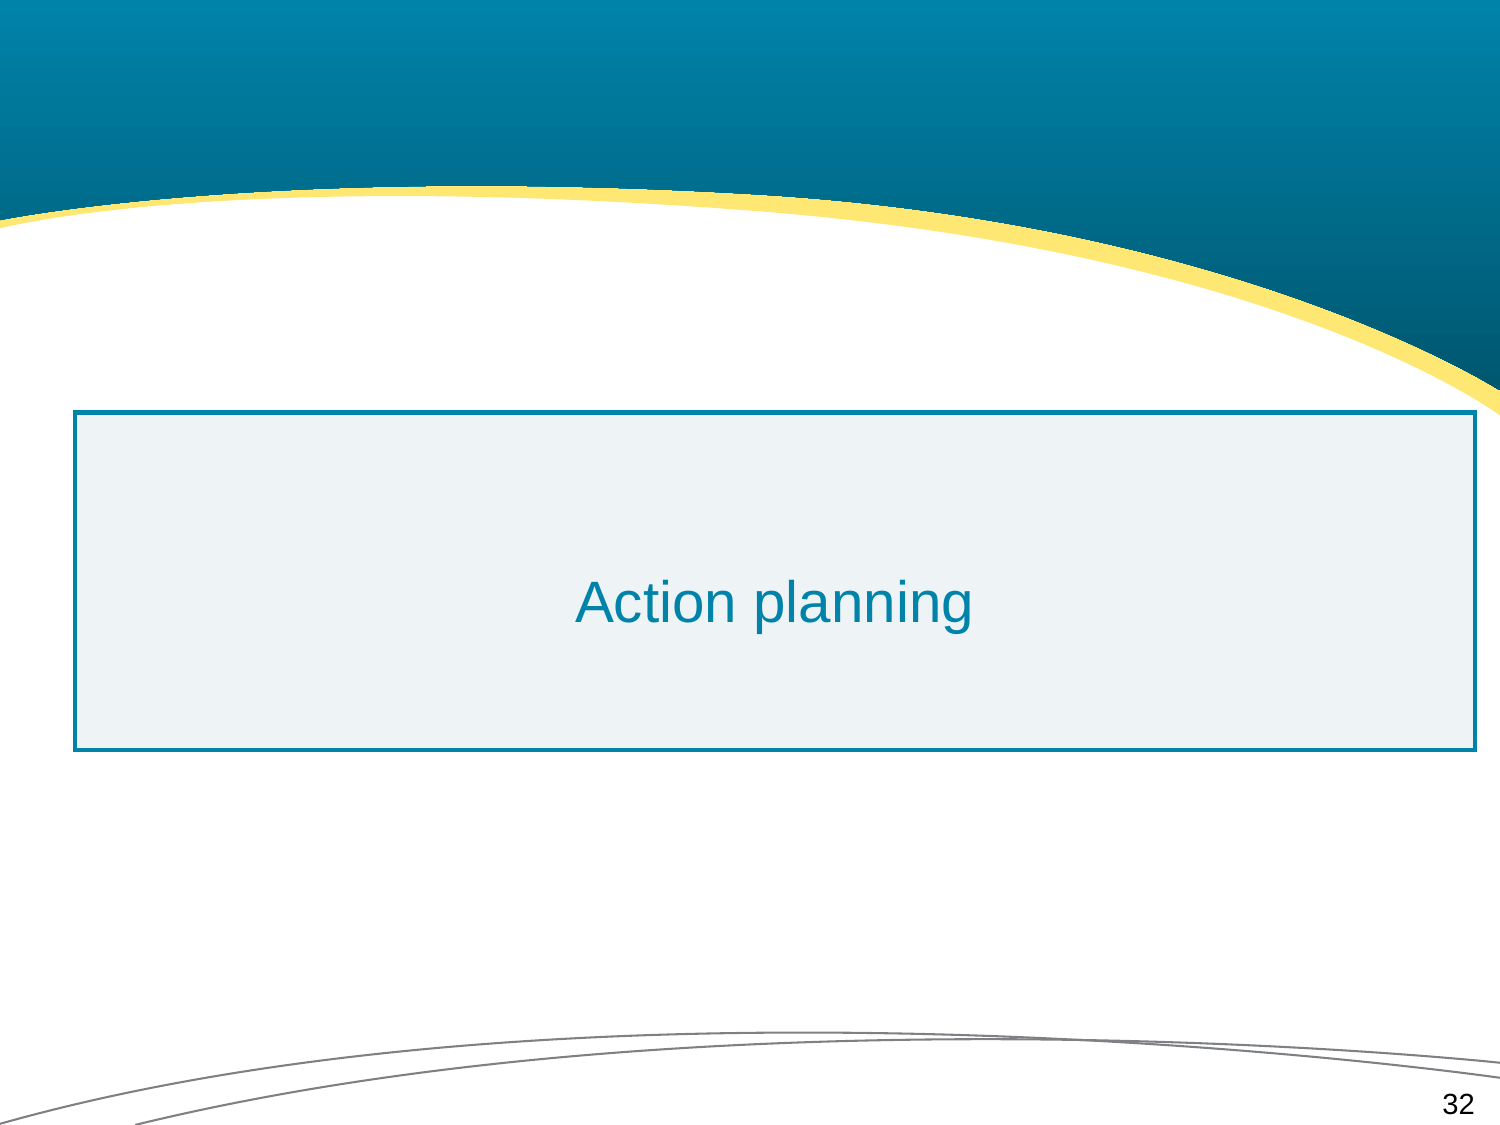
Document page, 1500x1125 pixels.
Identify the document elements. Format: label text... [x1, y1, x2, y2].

slide_number 32 [1124, 1084, 1476, 1113]
list Action planning [73, 410, 1477, 752]
